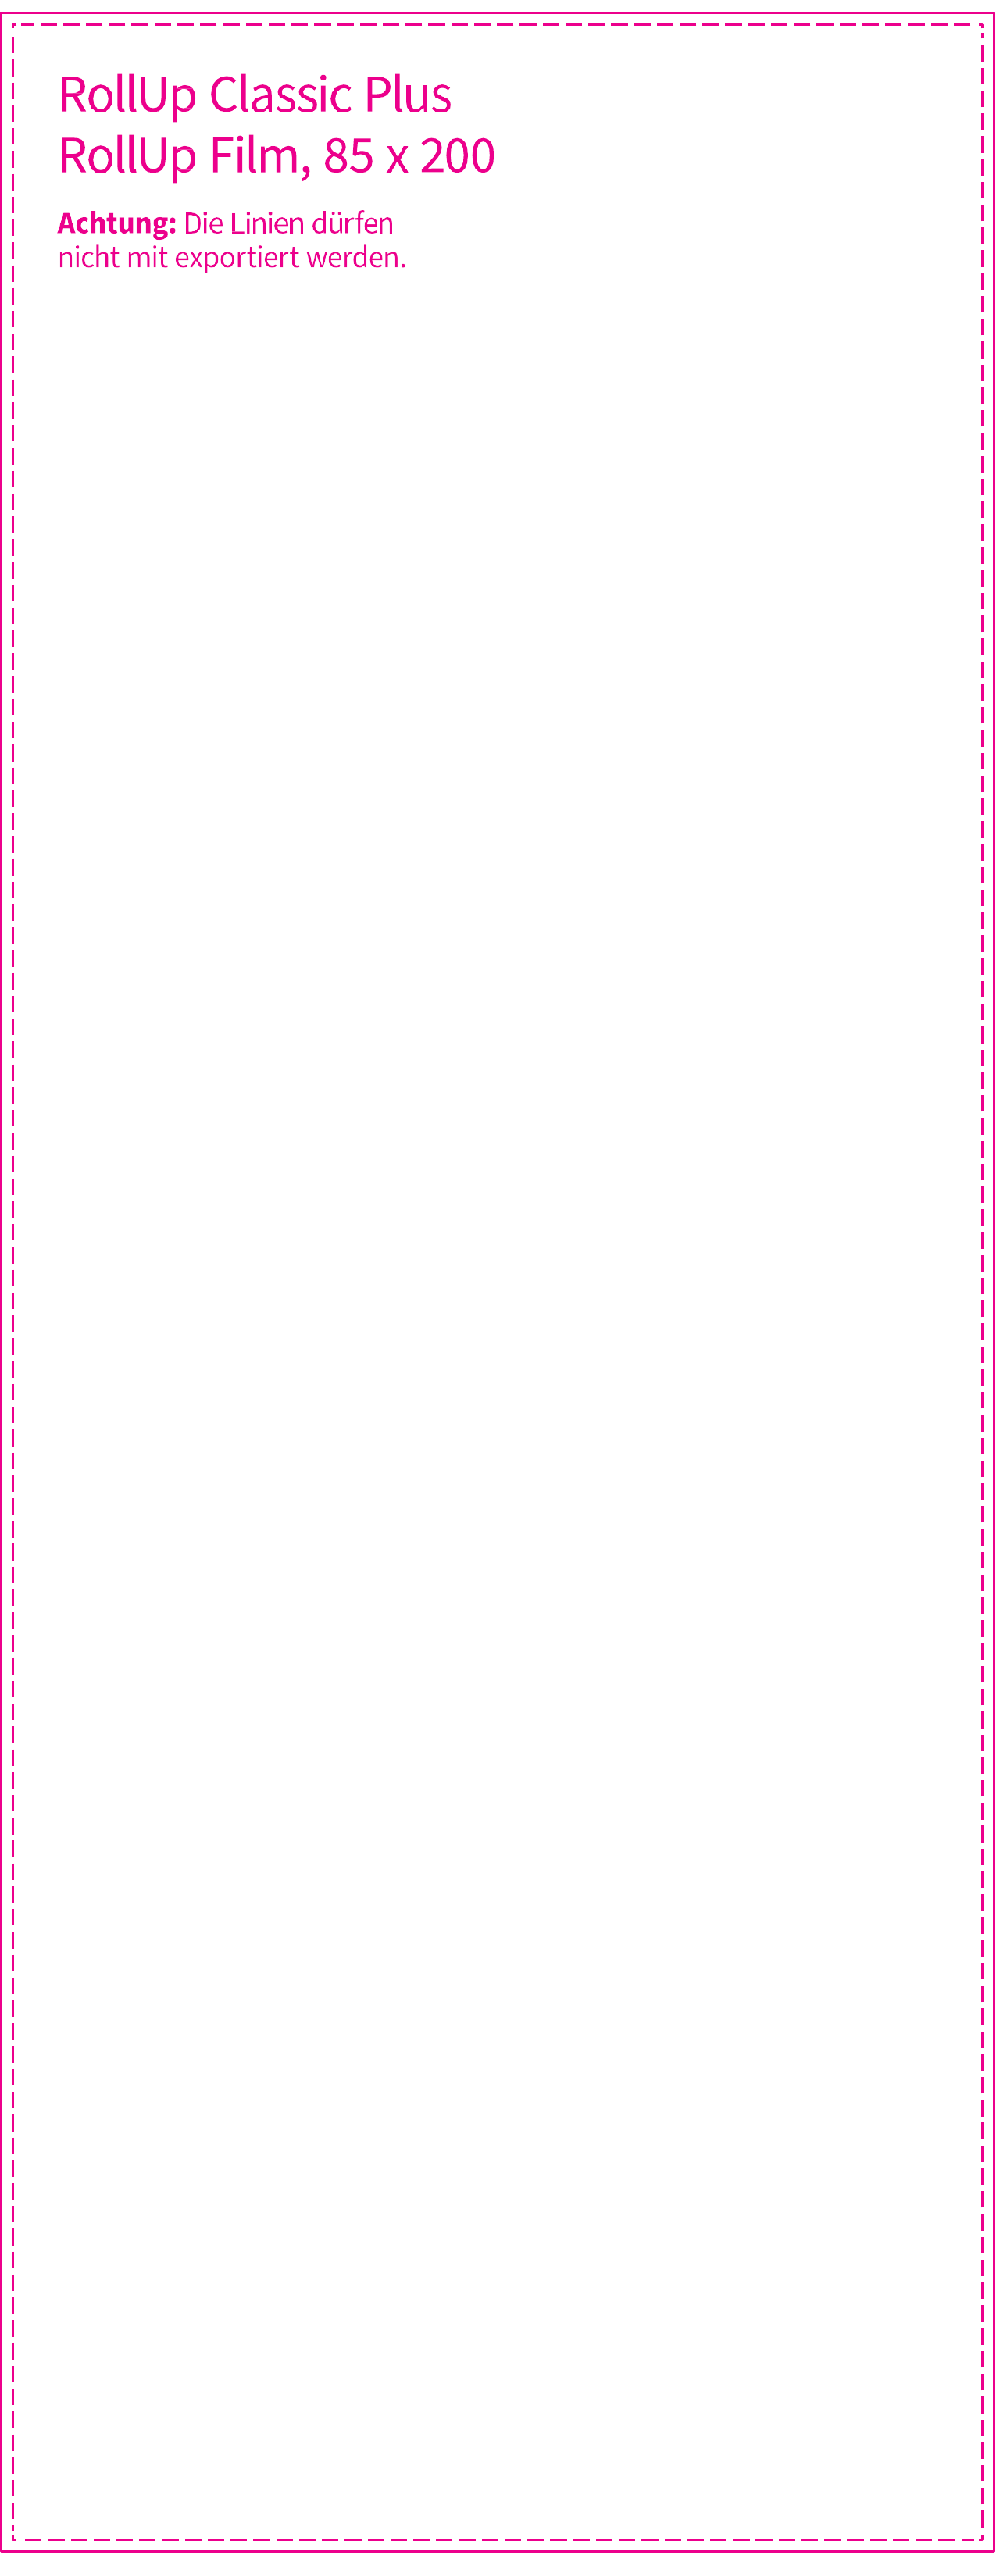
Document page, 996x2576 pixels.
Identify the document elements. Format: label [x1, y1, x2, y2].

text_box [0, 11, 996, 2553]
